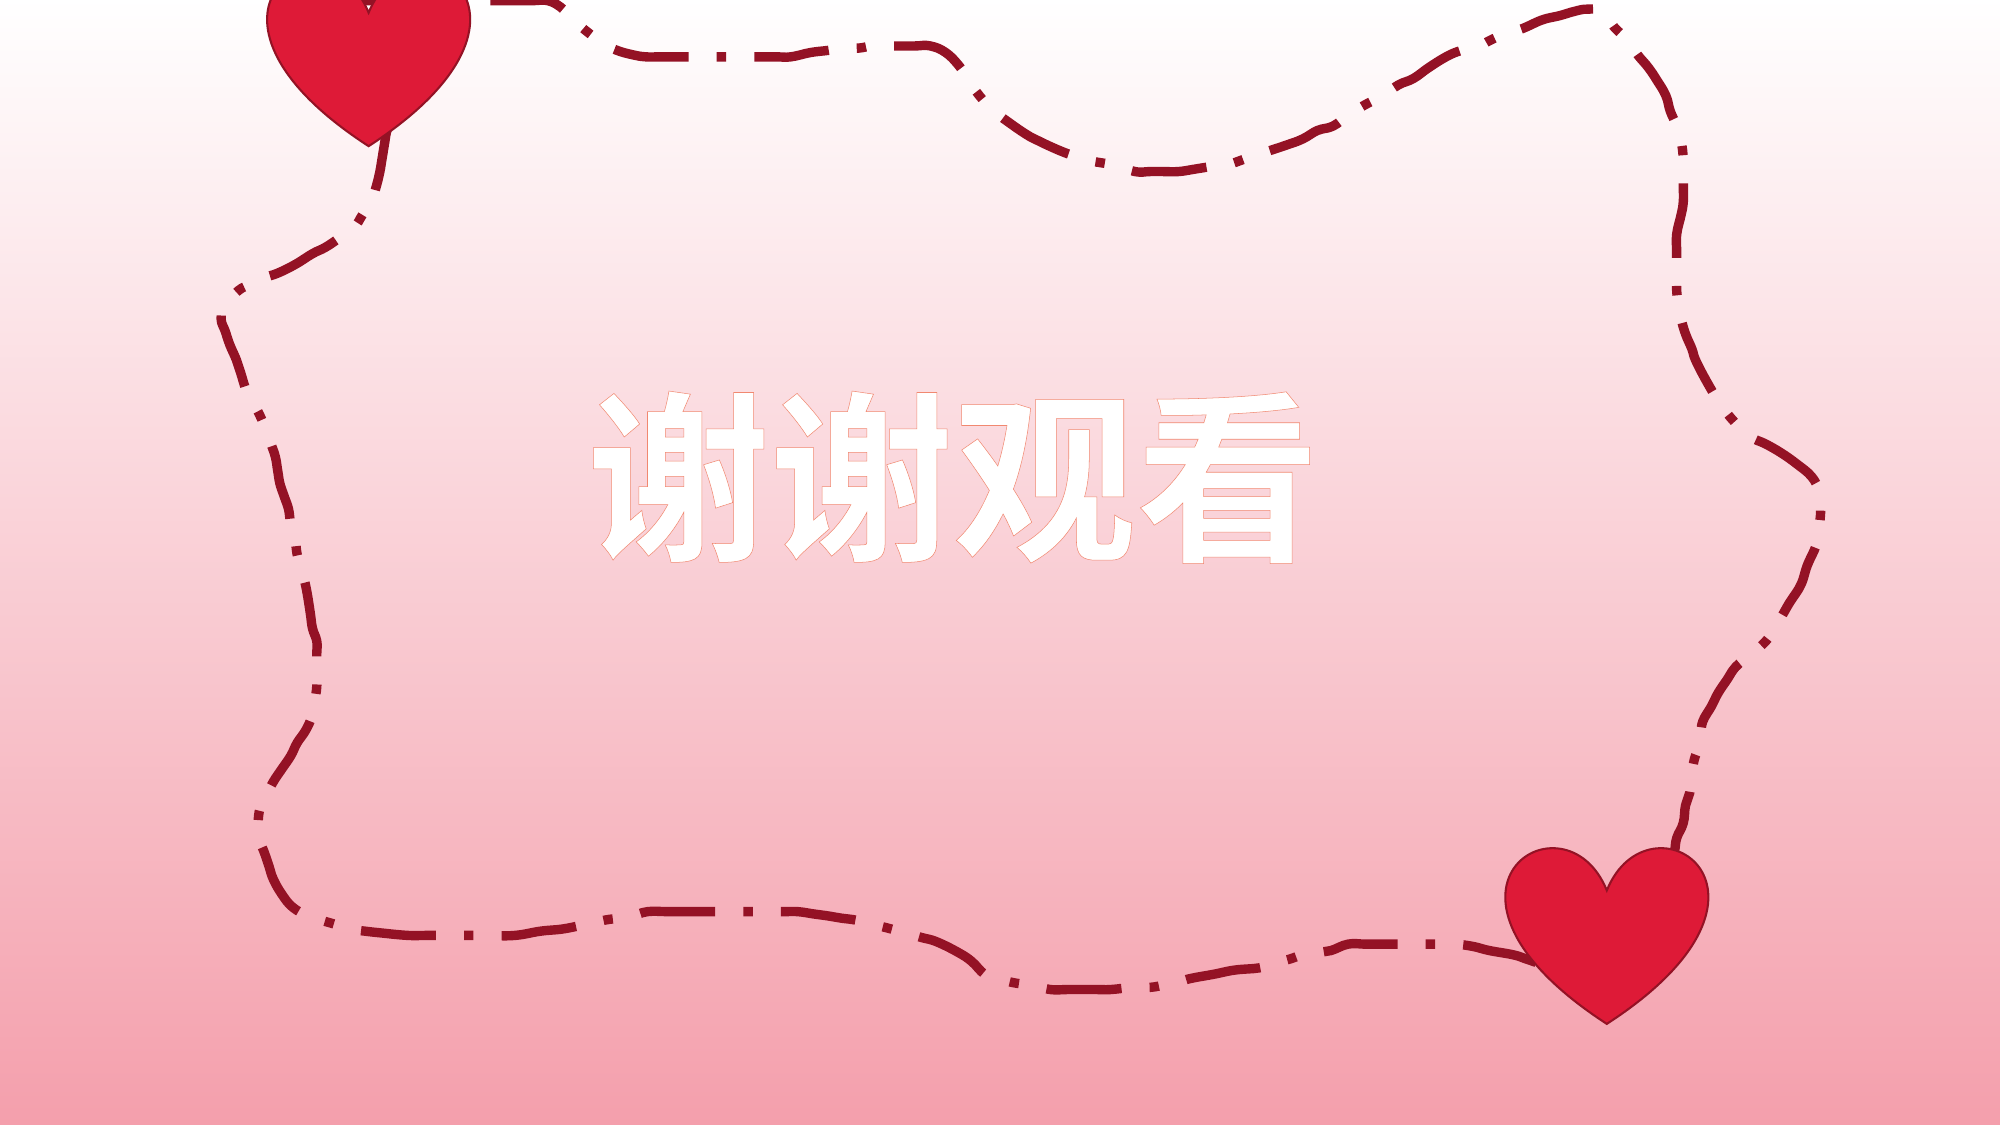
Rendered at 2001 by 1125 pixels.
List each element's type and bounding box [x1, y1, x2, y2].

text_box [266, 0, 472, 148]
text_box [220, 0, 1822, 991]
text_box [1504, 847, 1710, 1026]
